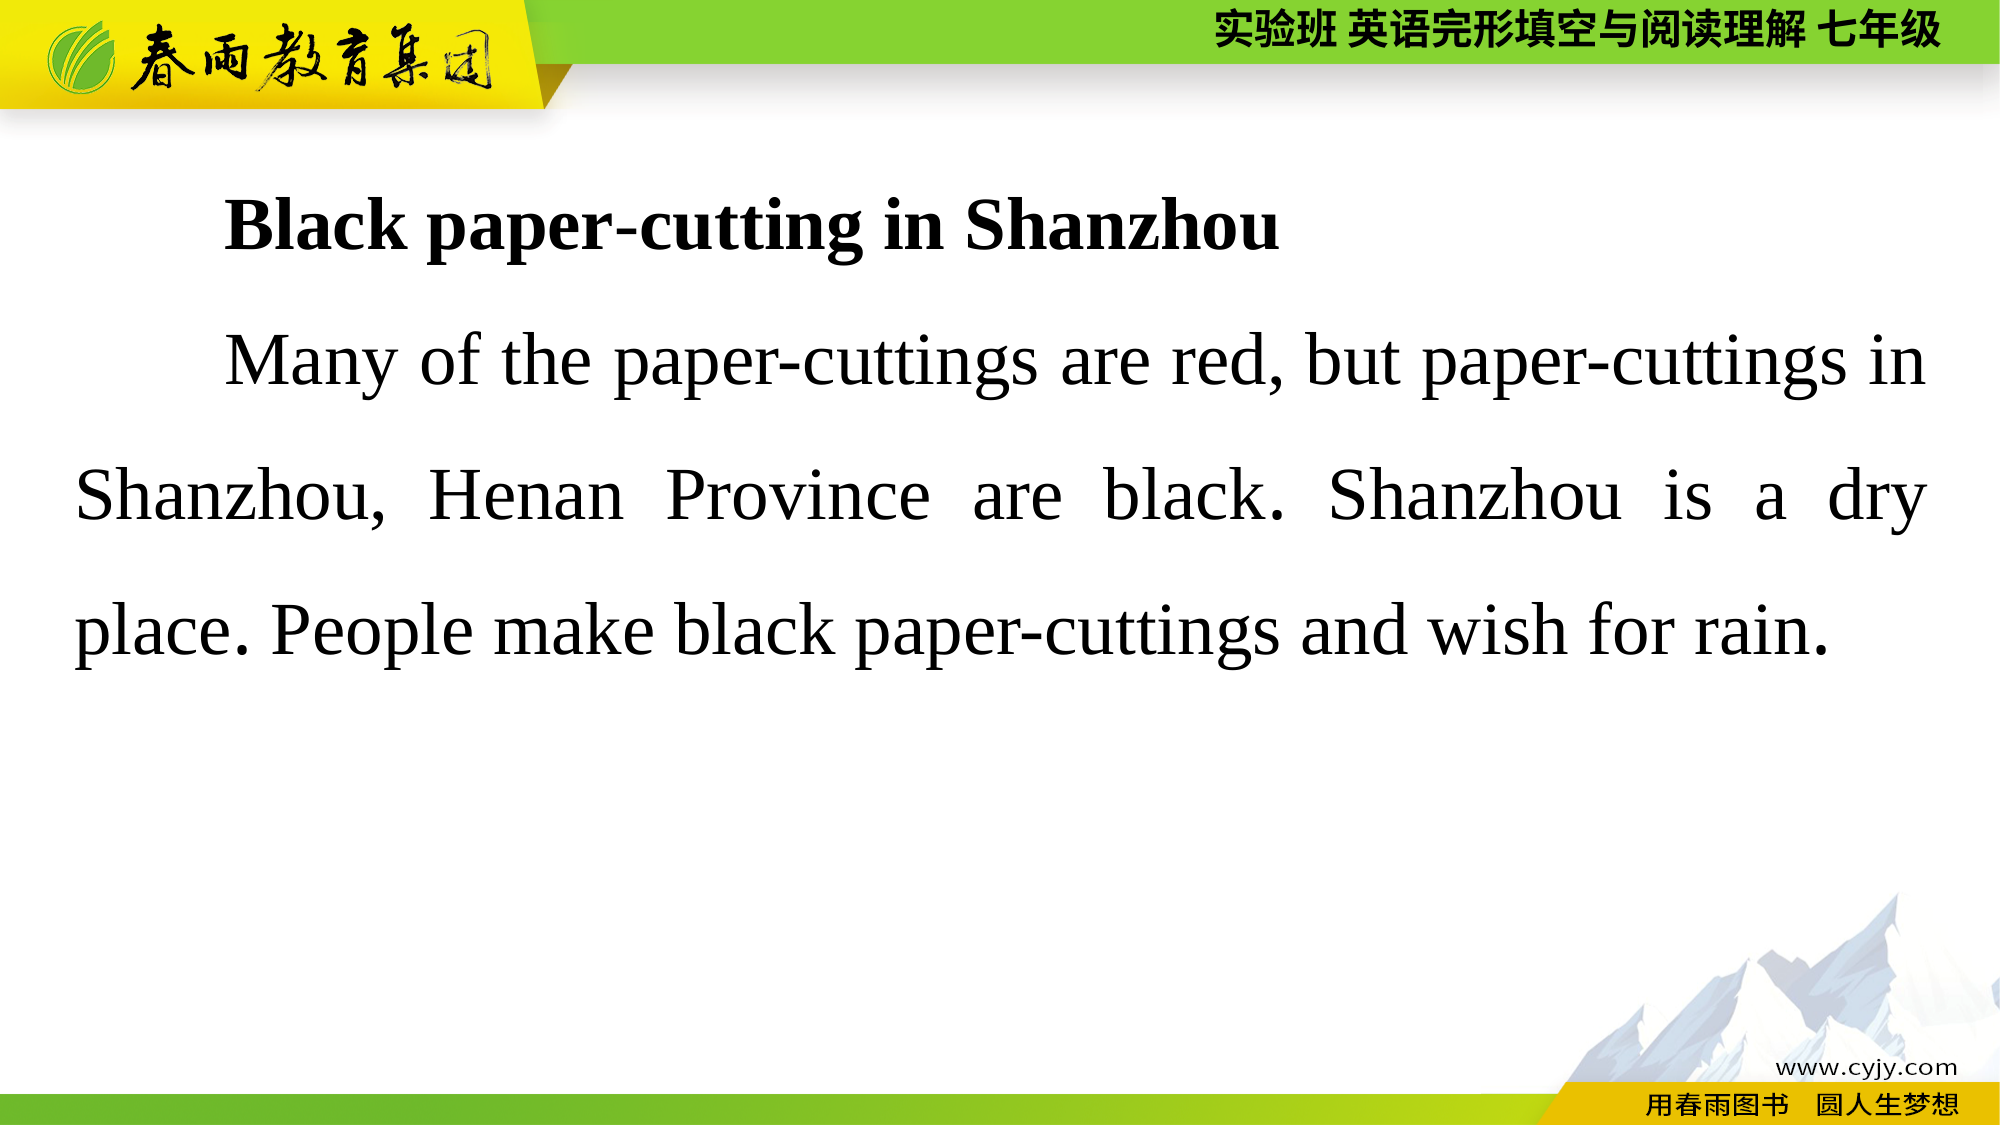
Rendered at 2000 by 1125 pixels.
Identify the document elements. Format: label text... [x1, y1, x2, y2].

picture [0, 0, 2000, 1125]
list Black paper-cutting in Shanzhou Many of the paper-cuttings are red, but paper-cuttings in Shanzhou, Henan Province are black. Shanzhou is a dry place. People make black paper-cuttings and wish for rain. [59, 122, 1944, 683]
